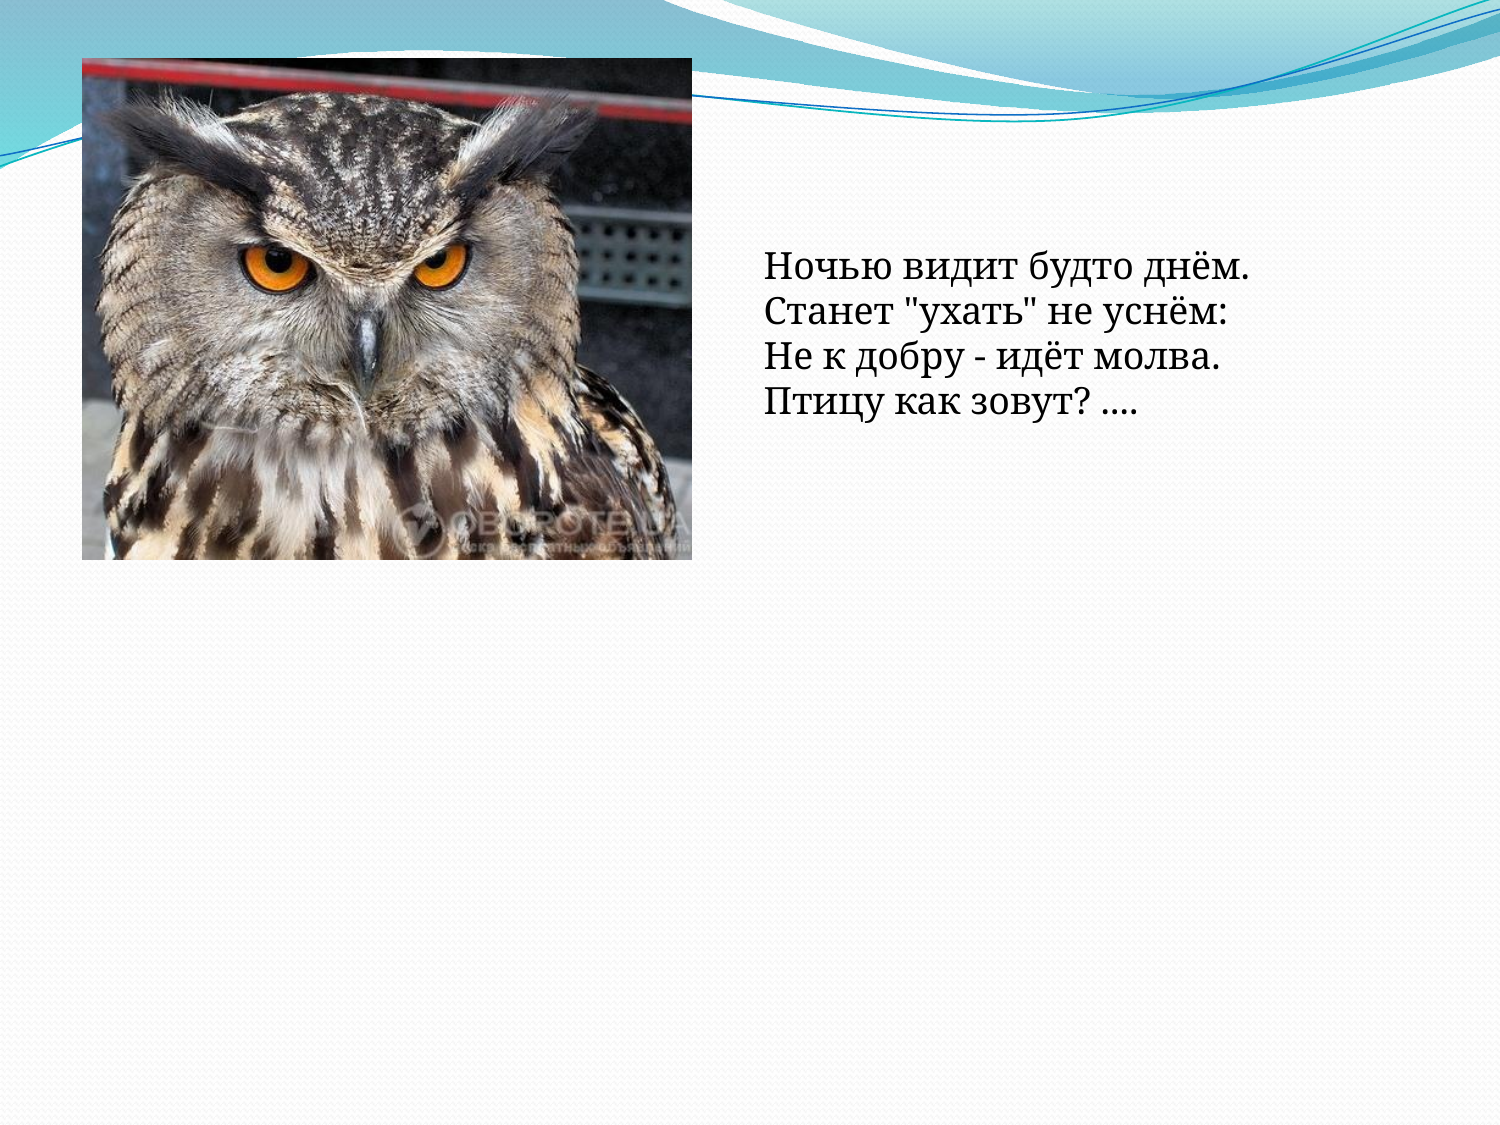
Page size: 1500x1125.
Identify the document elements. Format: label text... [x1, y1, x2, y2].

picture [81, 58, 692, 560]
text_box Ночью видит будто днём. Станет "ухать" не уснём: Не к добру - идёт молва. Птицу как зовут? .... [748, 234, 1266, 430]
